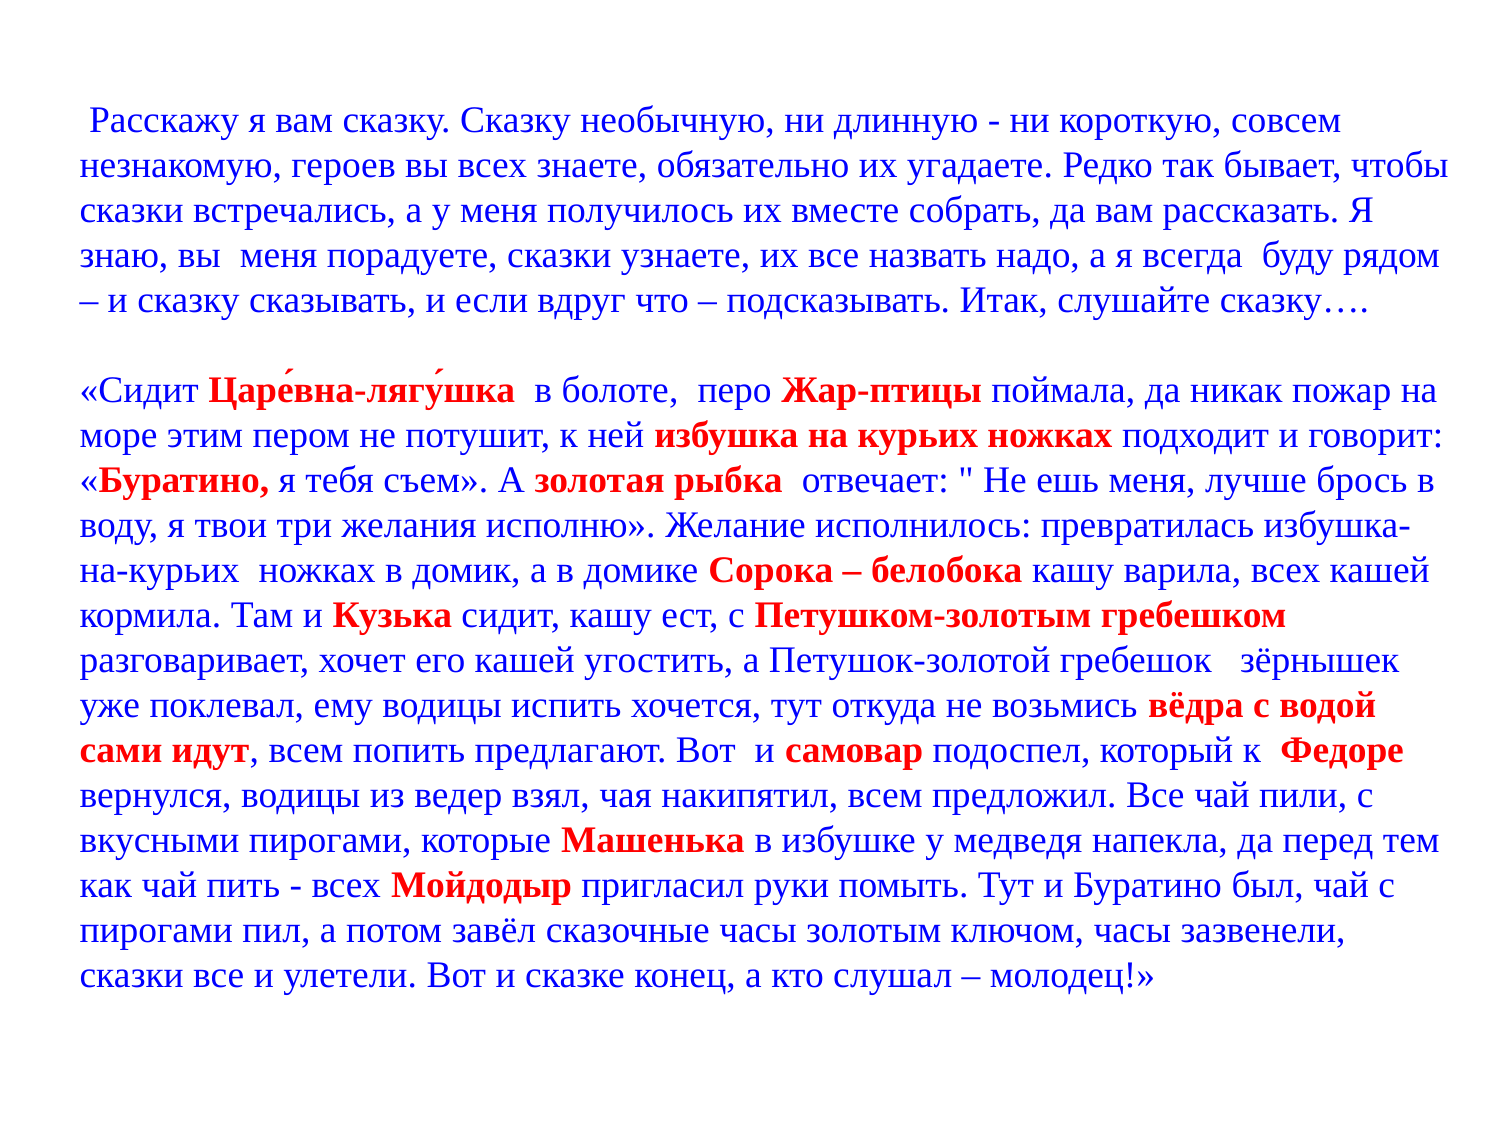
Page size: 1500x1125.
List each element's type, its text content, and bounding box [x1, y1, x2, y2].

text_box Расскажу я вам сказку. Сказку необычную, ни длинную - ни короткую, совсем незнакомую, героев вы всех знаете, обязательно их угадаете. Редко так бывает, чтобы сказки встречались, а у меня получилось их вместе собрать, да вам рассказать. Я знаю, вы меня порадуете, сказки узнаете, их все назвать надо, а я всегда буду рядом – и сказку сказывать, и если вдруг что – подсказывать. Итак, слушайте сказку…. «Сидит Царе́вна-лягу́шка в болоте, перо Жар-птицы поймала, да никак пожар на море этим пером не потушит, к ней избушка на курьих ножках подходит и говорит: «Буратино, я тебя съем». А золотая рыбка отвечает: " Не ешь меня, лучше брось в воду, я твои три желания исполню». Желание исполнилось: превратилась избушка-на-курьих ножках в домик, а в домике Сорока – белобока кашу варила, всех кашей кормила. Там и Кузька сидит, кашу ест, с Петушком-золотым гребешком разговаривает, хочет его кашей угостить, а Петушок-золотой гребешок зёрнышек уже поклевал, ему водицы испить хочется, тут откуда не возьмись вёдра с водой сами идут, всем попить предлагают. Вот и самовар подоспел, который к Федоре вернулся, водицы из ведер взял, чая накипятил, всем предложил. Все чай пили, с вкусными пирогами, которые Машенька в избушке у медведя напекла, да перед тем как чай пить - всех Мойдодыр пригласил руки помыть. Тут и Буратино был, чай с пирогами пил, а потом завёл сказочные часы золотым ключом, часы зазвенели, сказки все и улетели. Вот и сказке конец, а кто слушал – молодец!» [64, 42, 1471, 1048]
